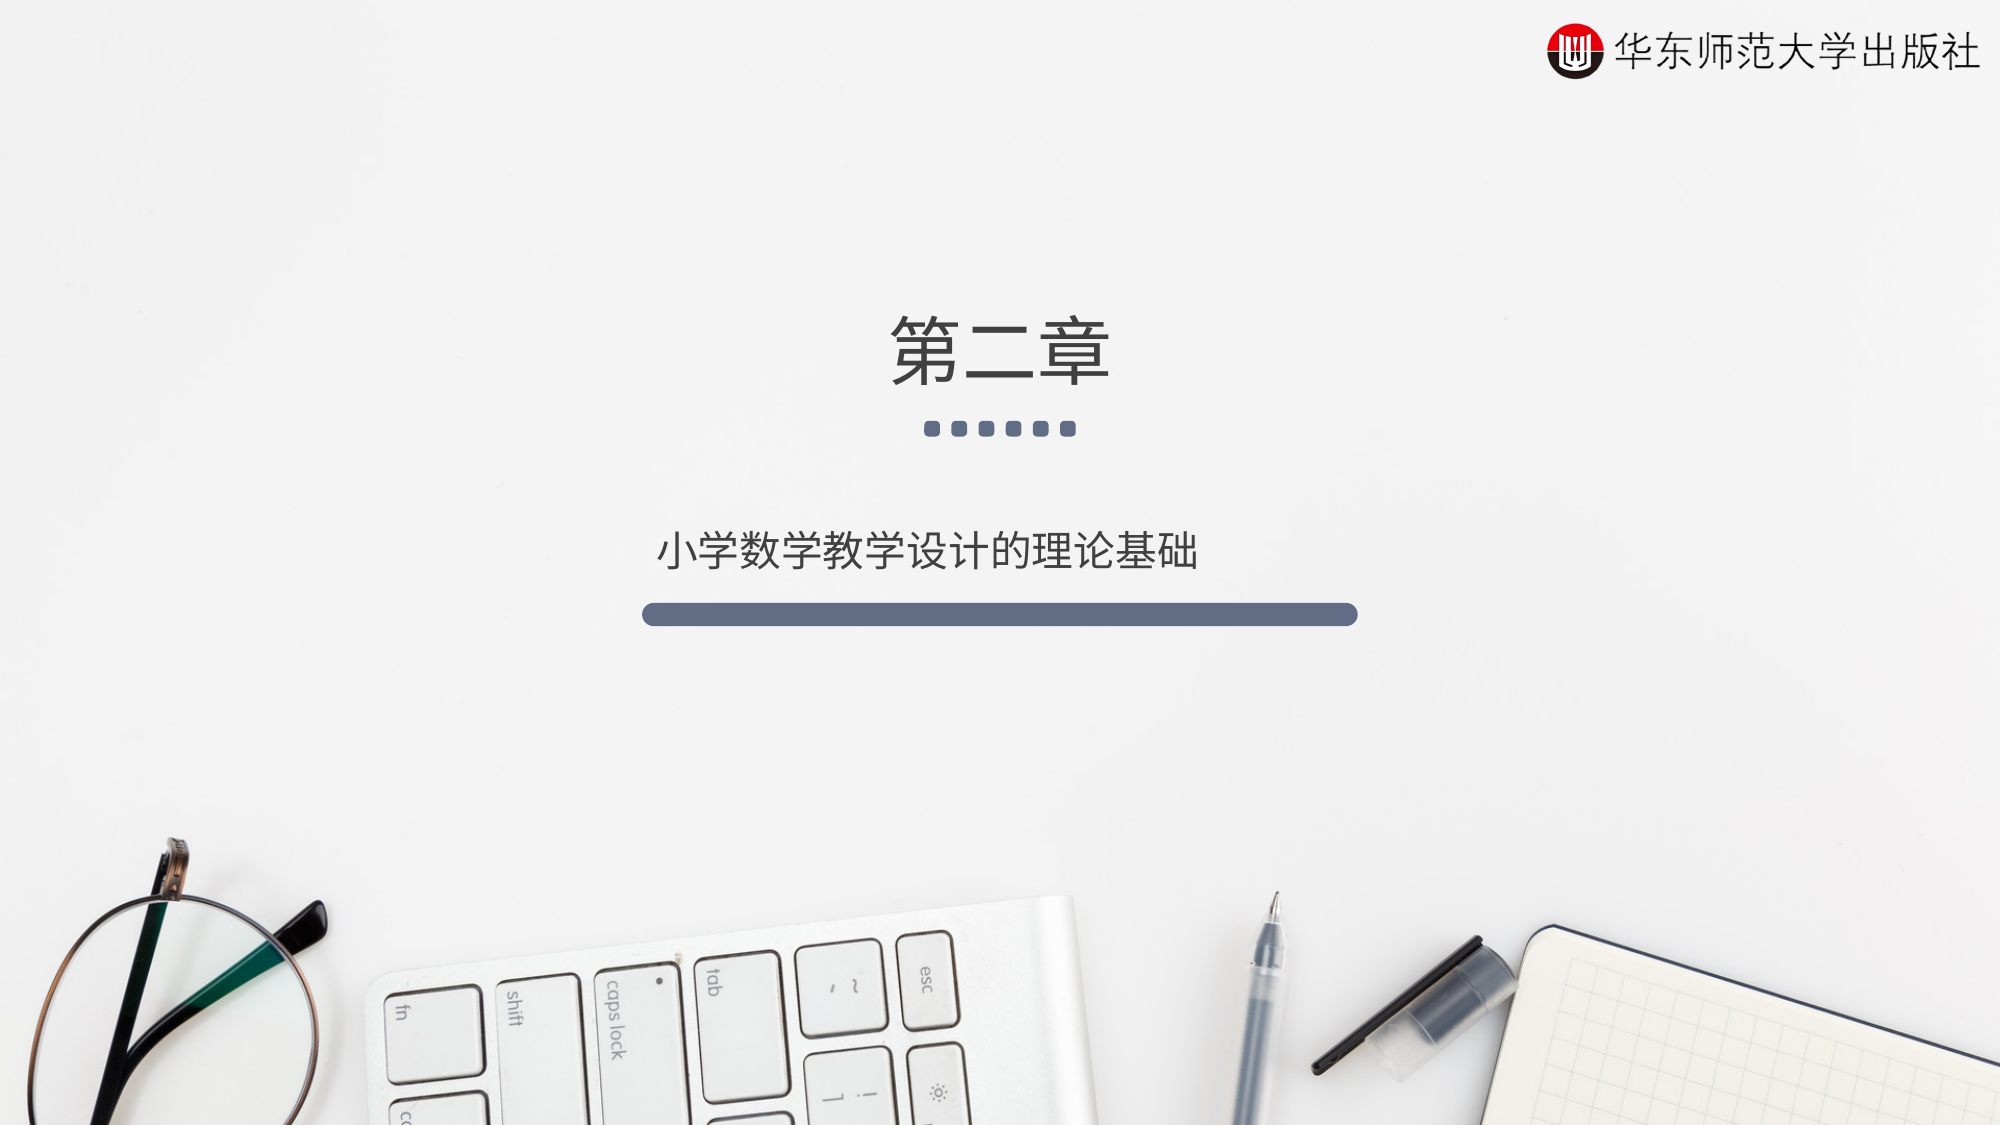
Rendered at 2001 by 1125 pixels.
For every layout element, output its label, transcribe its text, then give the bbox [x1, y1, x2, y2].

text_box 第二章 [638, 296, 1361, 402]
text_box [641, 601, 1359, 628]
picture [0, 0, 2000, 1125]
text_box 小学数学教学设计的理论基础 [656, 525, 1344, 576]
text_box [1536, 13, 1989, 83]
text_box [924, 420, 1076, 437]
